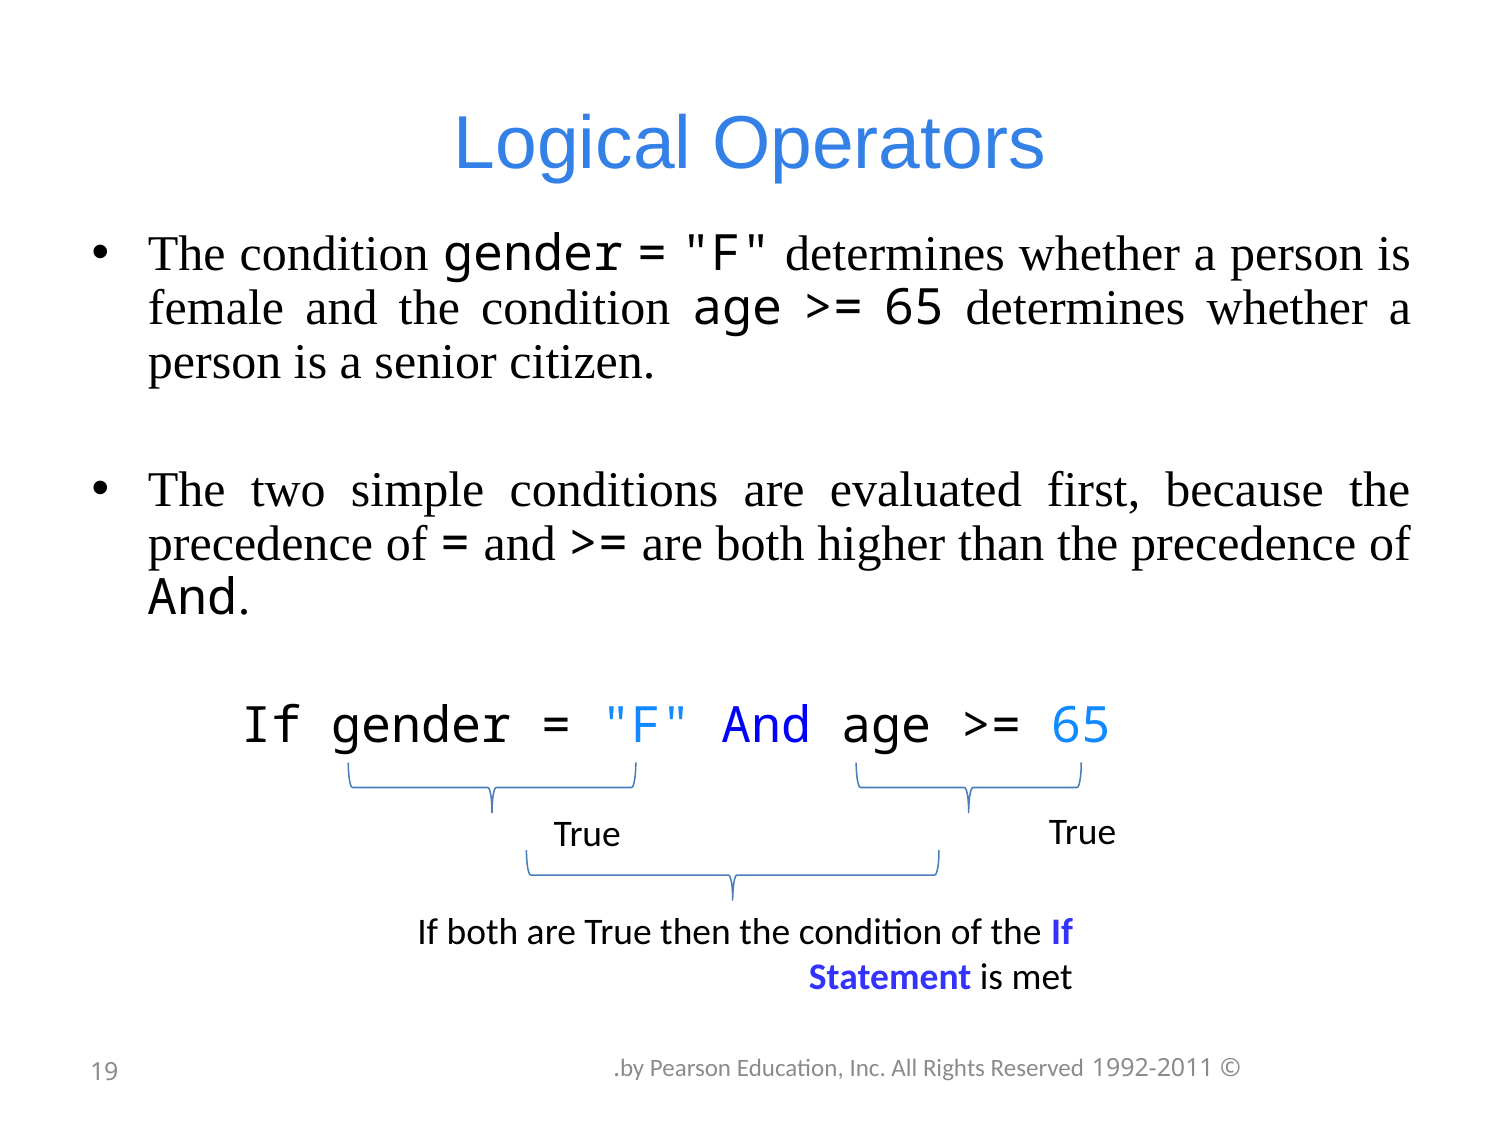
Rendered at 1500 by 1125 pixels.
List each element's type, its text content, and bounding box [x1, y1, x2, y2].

text_box [347, 762, 637, 814]
slide_number 19 [75, 1042, 425, 1103]
text_box [525, 849, 940, 899]
footer © 1992-2011 by Pearson Education, Inc. All Rights Reserved. [431, 1046, 1424, 1087]
text_box [855, 762, 1083, 814]
list The condition gender = "F" determines whether a person is female and the condition age >= 65 determines whether a person is a senior citizen. The two simple conditions are evaluated first, because the precedence of = and >= are both higher than the precedence of And. If gender = "F" And age >= 65 [76, 219, 1427, 963]
text_box True [410, 801, 636, 862]
title Logical Operators [75, 45, 1425, 233]
text_box If both are True then the condition of the If Statement is met [312, 899, 1088, 1005]
text_box True [906, 799, 1132, 860]
